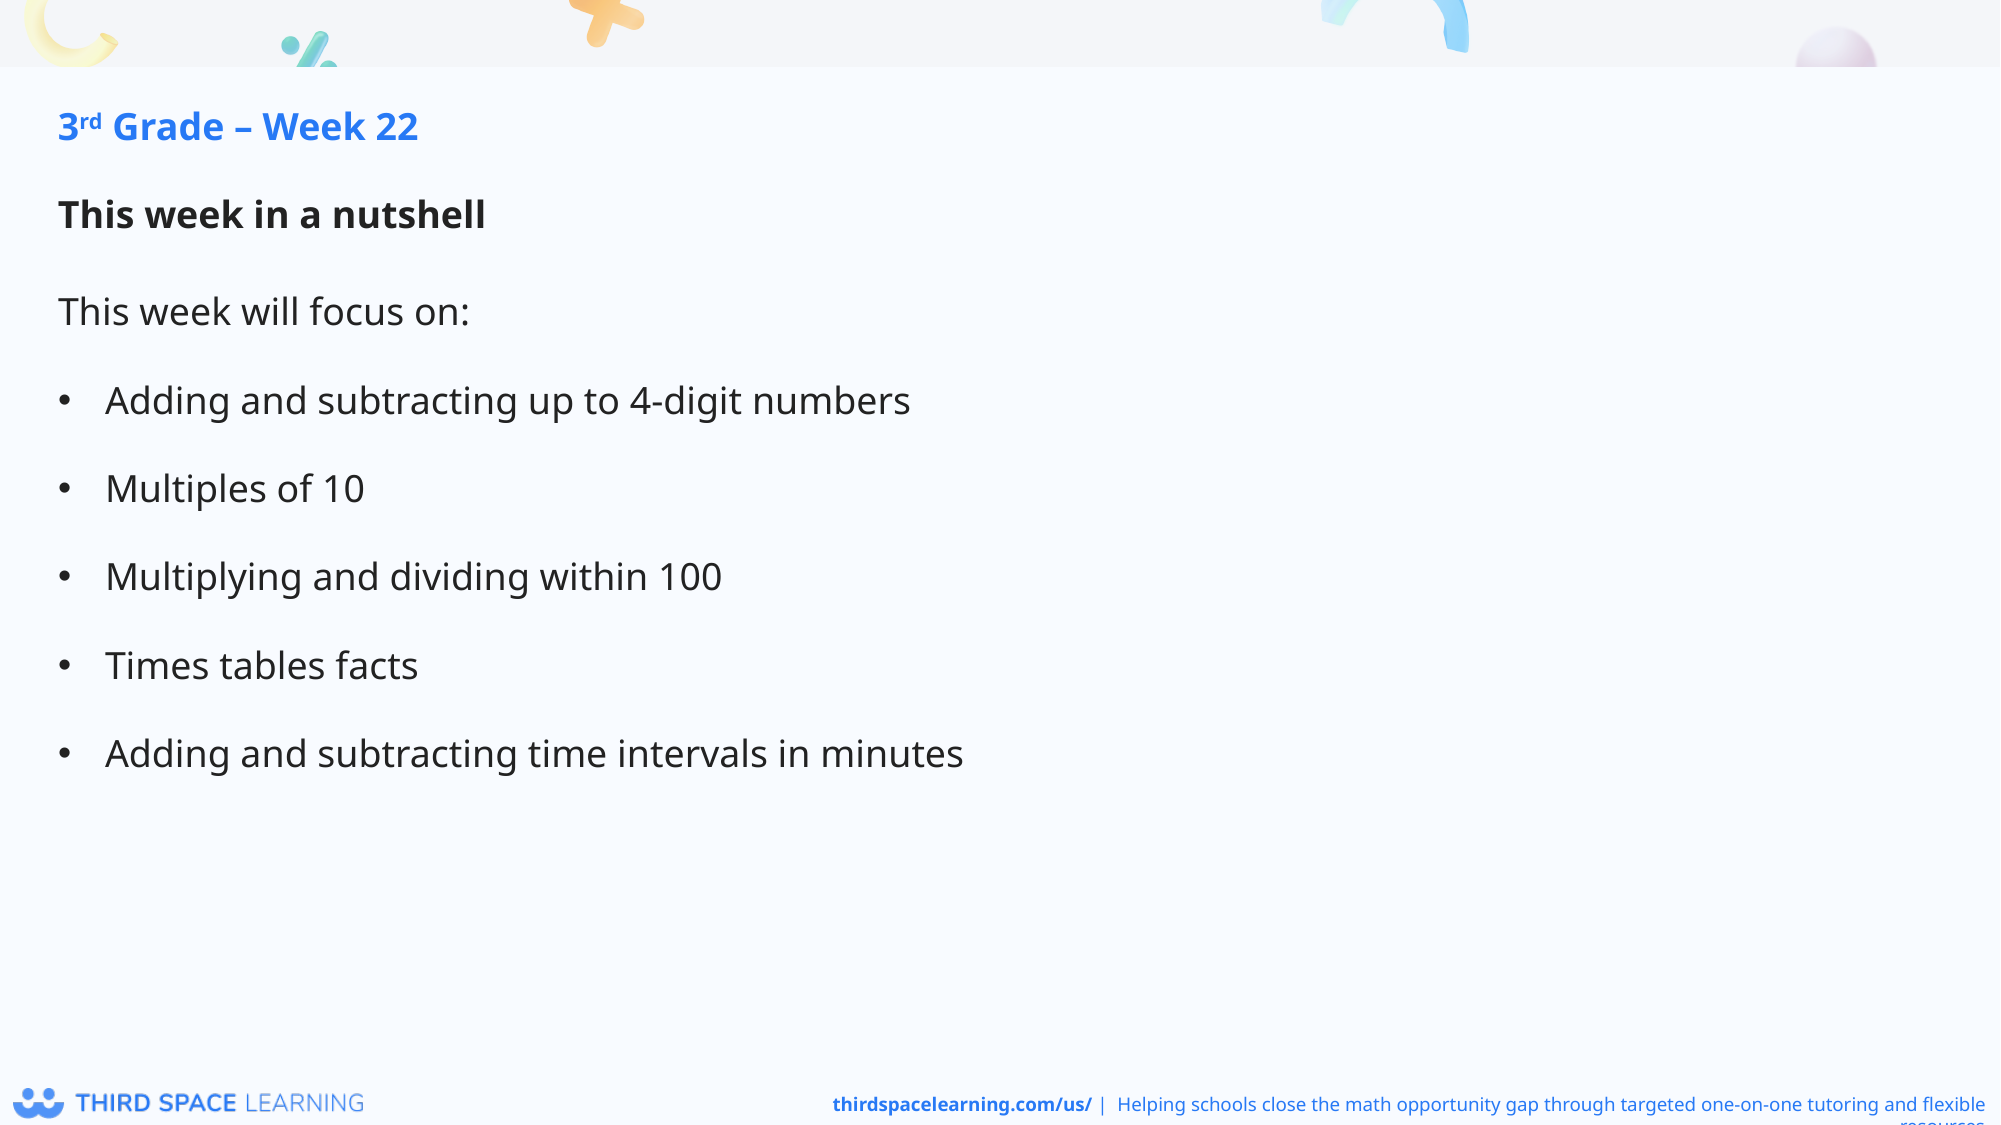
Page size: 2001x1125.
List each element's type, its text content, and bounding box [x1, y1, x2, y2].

list This week will focus on: Adding and subtracting up to 4-digit numbers Multiples of 10 Multiplying and dividing within 100 Times tables facts Adding and subtracting time intervals in minutes [43, 259, 1969, 1074]
text_box 3rd Grade – Week 22 This week in a nutshell [43, 73, 1969, 259]
picture [13, 1088, 365, 1119]
picture [0, 0, 2000, 67]
